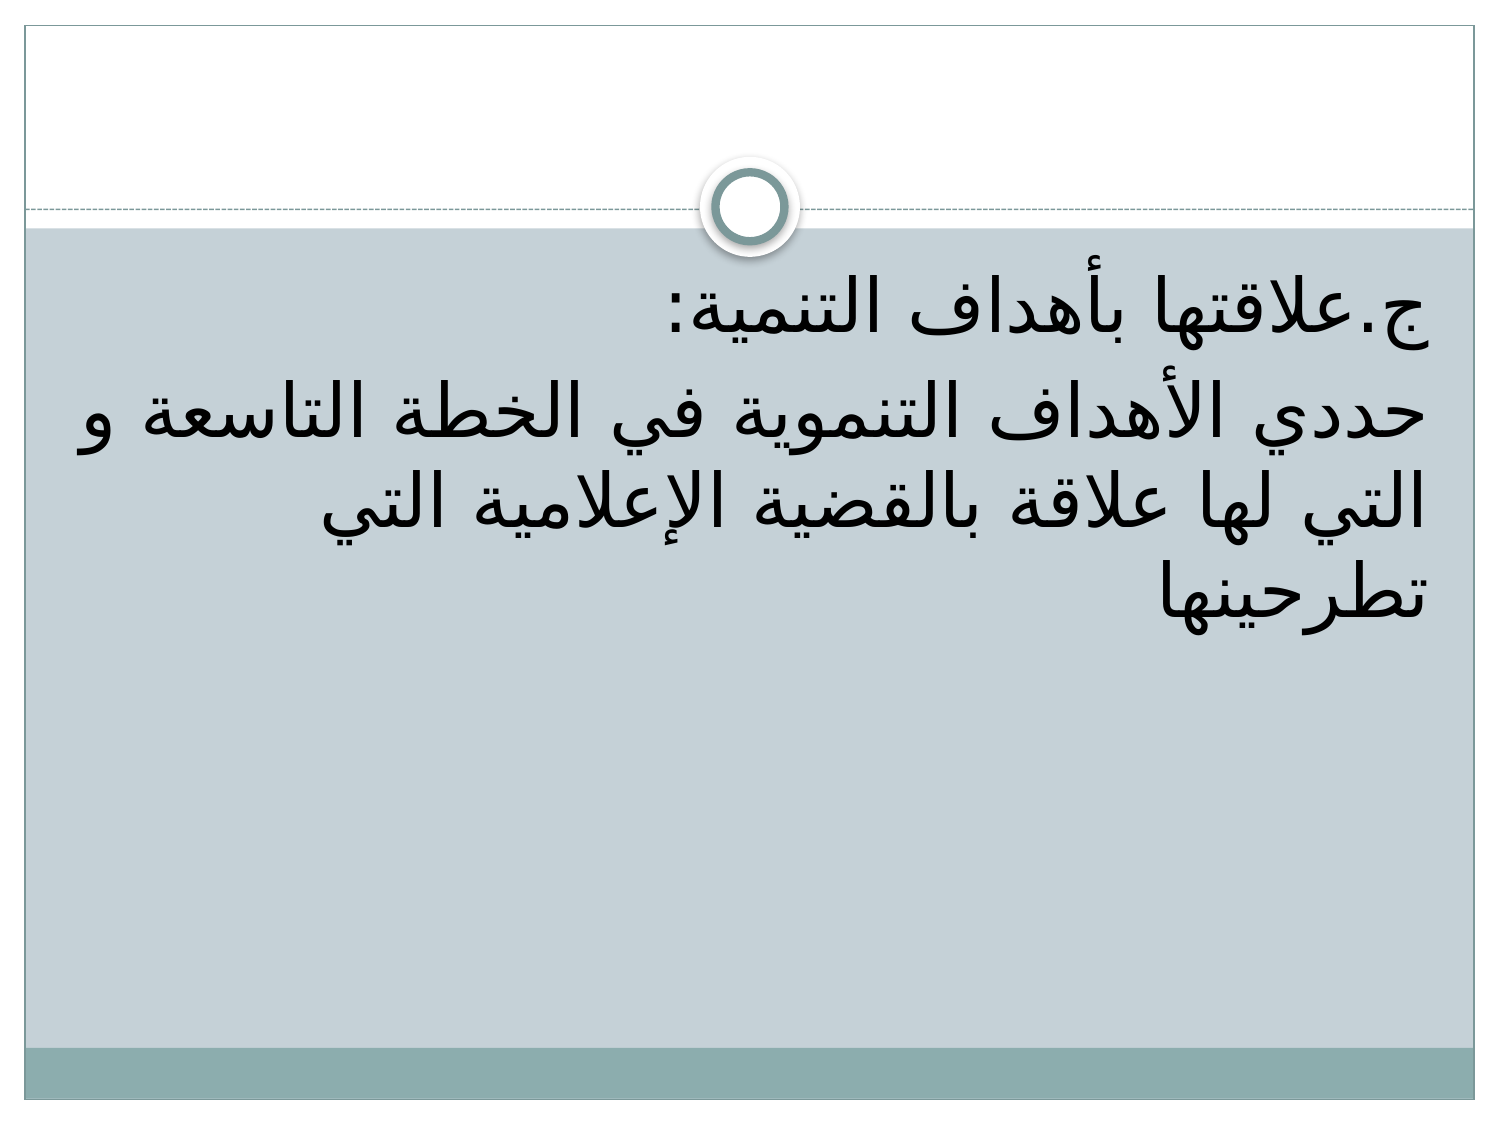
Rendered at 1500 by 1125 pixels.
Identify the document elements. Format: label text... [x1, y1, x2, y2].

list ج.علاقتها بأهداف التنمية: حددي الأهداف التنموية في الخطة التاسعة و التي لها علاقة بالقضية الإعلامية التي تطرحينها [49, 250, 1445, 1001]
